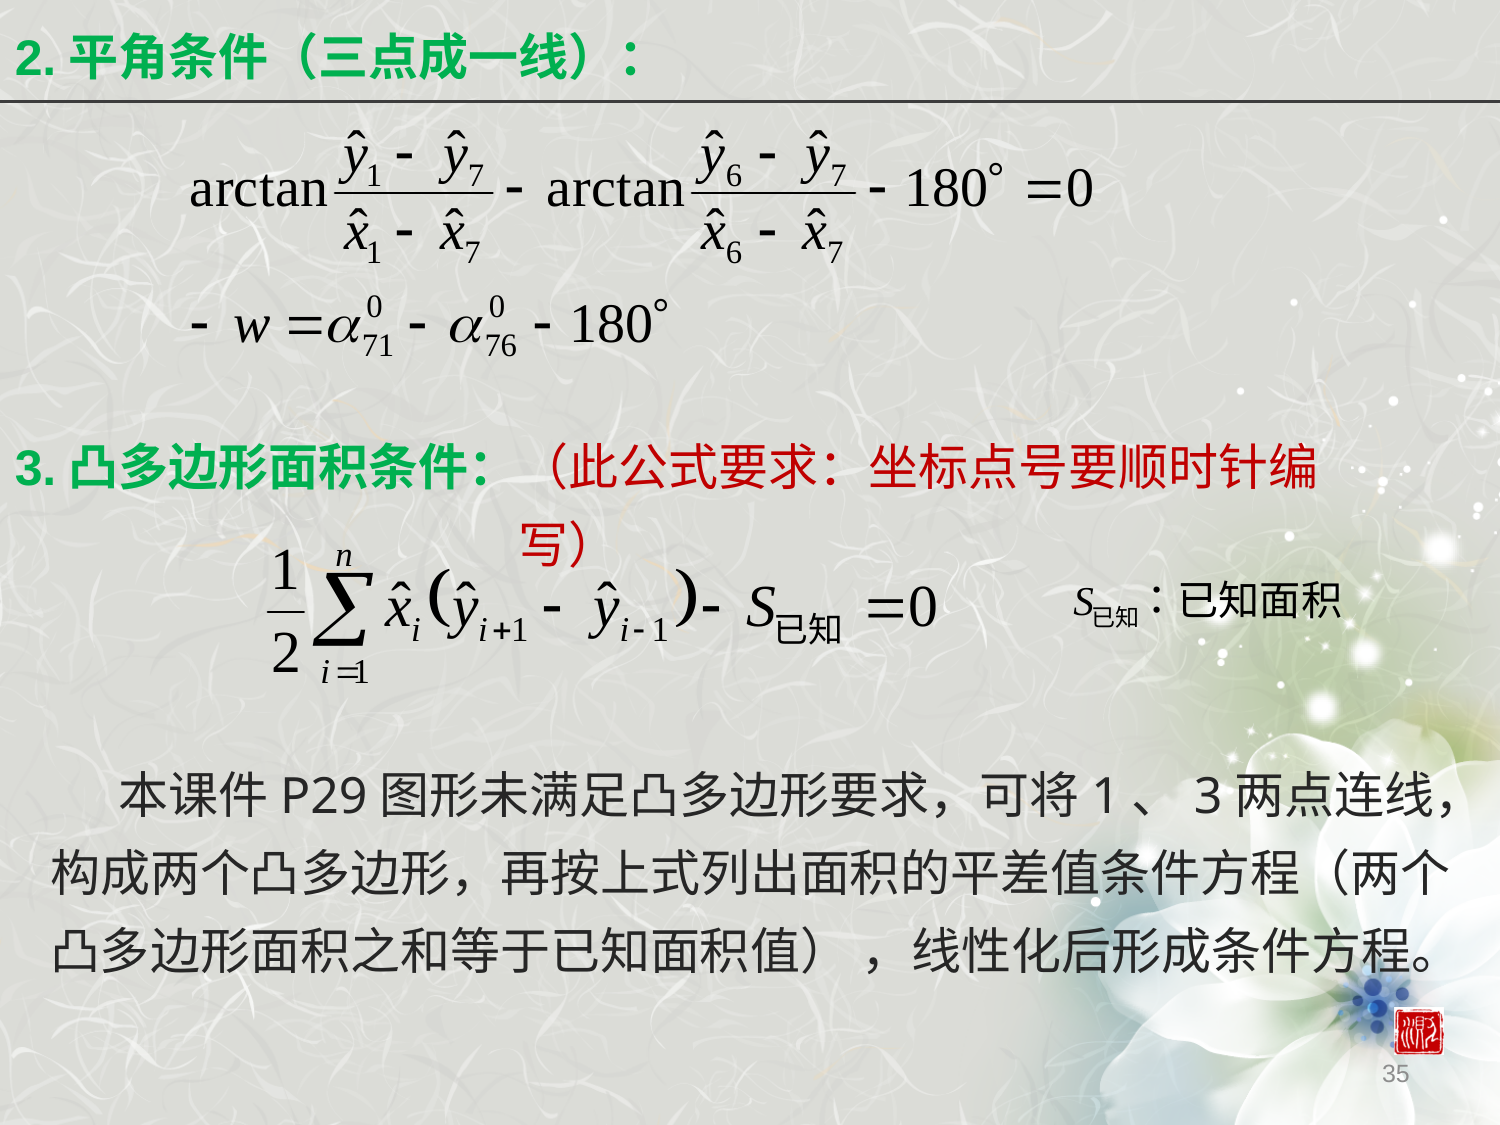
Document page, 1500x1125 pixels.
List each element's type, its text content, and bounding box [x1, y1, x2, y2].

picture [0, 103, 1500, 1125]
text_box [1066, 573, 1348, 636]
text_box 3.凸多边形面积条件： [0, 410, 503, 503]
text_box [257, 527, 950, 697]
slide_number 35 [1074, 1042, 1425, 1103]
picture [0, 0, 1500, 100]
text_box 2.平角条件（三点成一线）： [0, 0, 786, 93]
text_box （此公式要求：坐标点号要顺时针编写） [503, 410, 1418, 581]
text_box 本课件P29图形未满足凸多边形要求，可将1、3两点连线，构成两个凸多边形，再按上式列出面积的平差值条件方程（两个凸多边形面积之和等于已知面积值） ，线性化后形成条件方程。 [35, 738, 1500, 987]
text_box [70, 116, 1102, 370]
